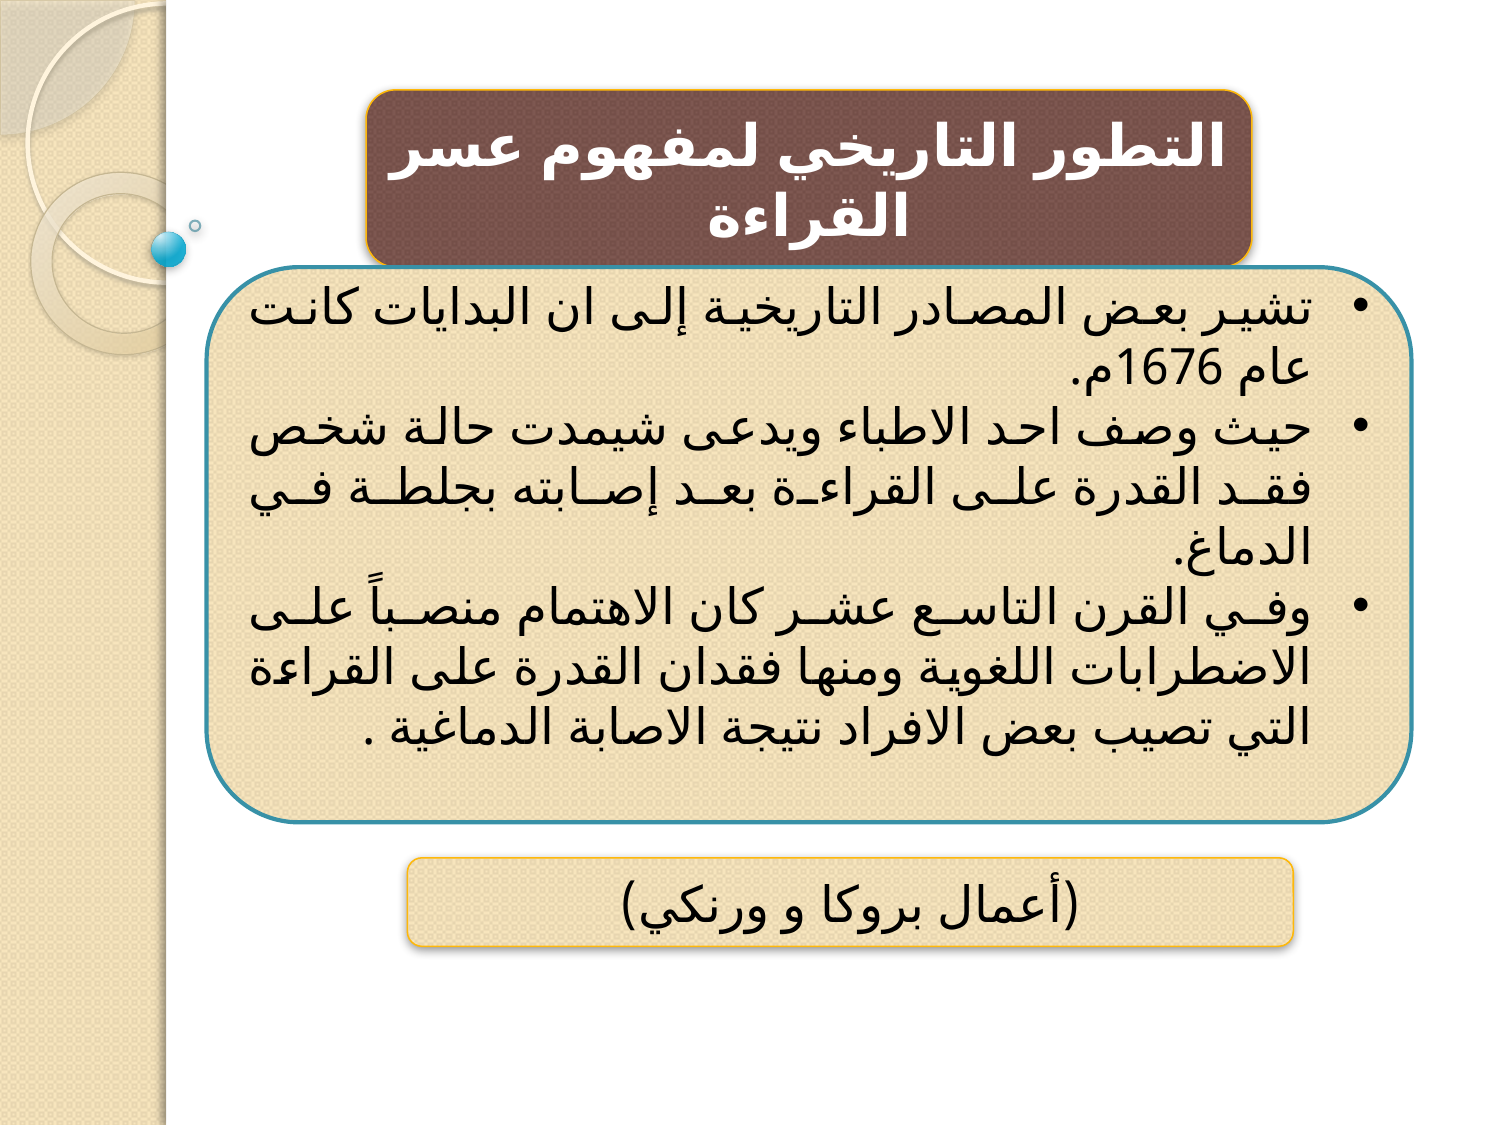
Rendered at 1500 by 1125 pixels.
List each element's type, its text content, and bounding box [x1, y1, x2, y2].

text_box التطور التاريخي لمفهوم عسر القراءة [365, 89, 1253, 265]
text_box (أعمال بروكا و ورنكي) [406, 857, 1295, 948]
text_box تشير بعض المصادر التاريخية إلى ان البدايات كانت عام 1676م. حيث وصف احد الاطباء ويدعى شيمدت حالة شخص فقد القدرة على القراءة بعد إصابته بجلطة في الدماغ. وفي القرن التاسع عشر كان الاهتمام منصباً على الاضطرابات اللغوية ومنها فقدان القدرة على القراءة التي تصيب بعض الافراد نتيجة الاصابة الدماغية . [204, 265, 1414, 825]
